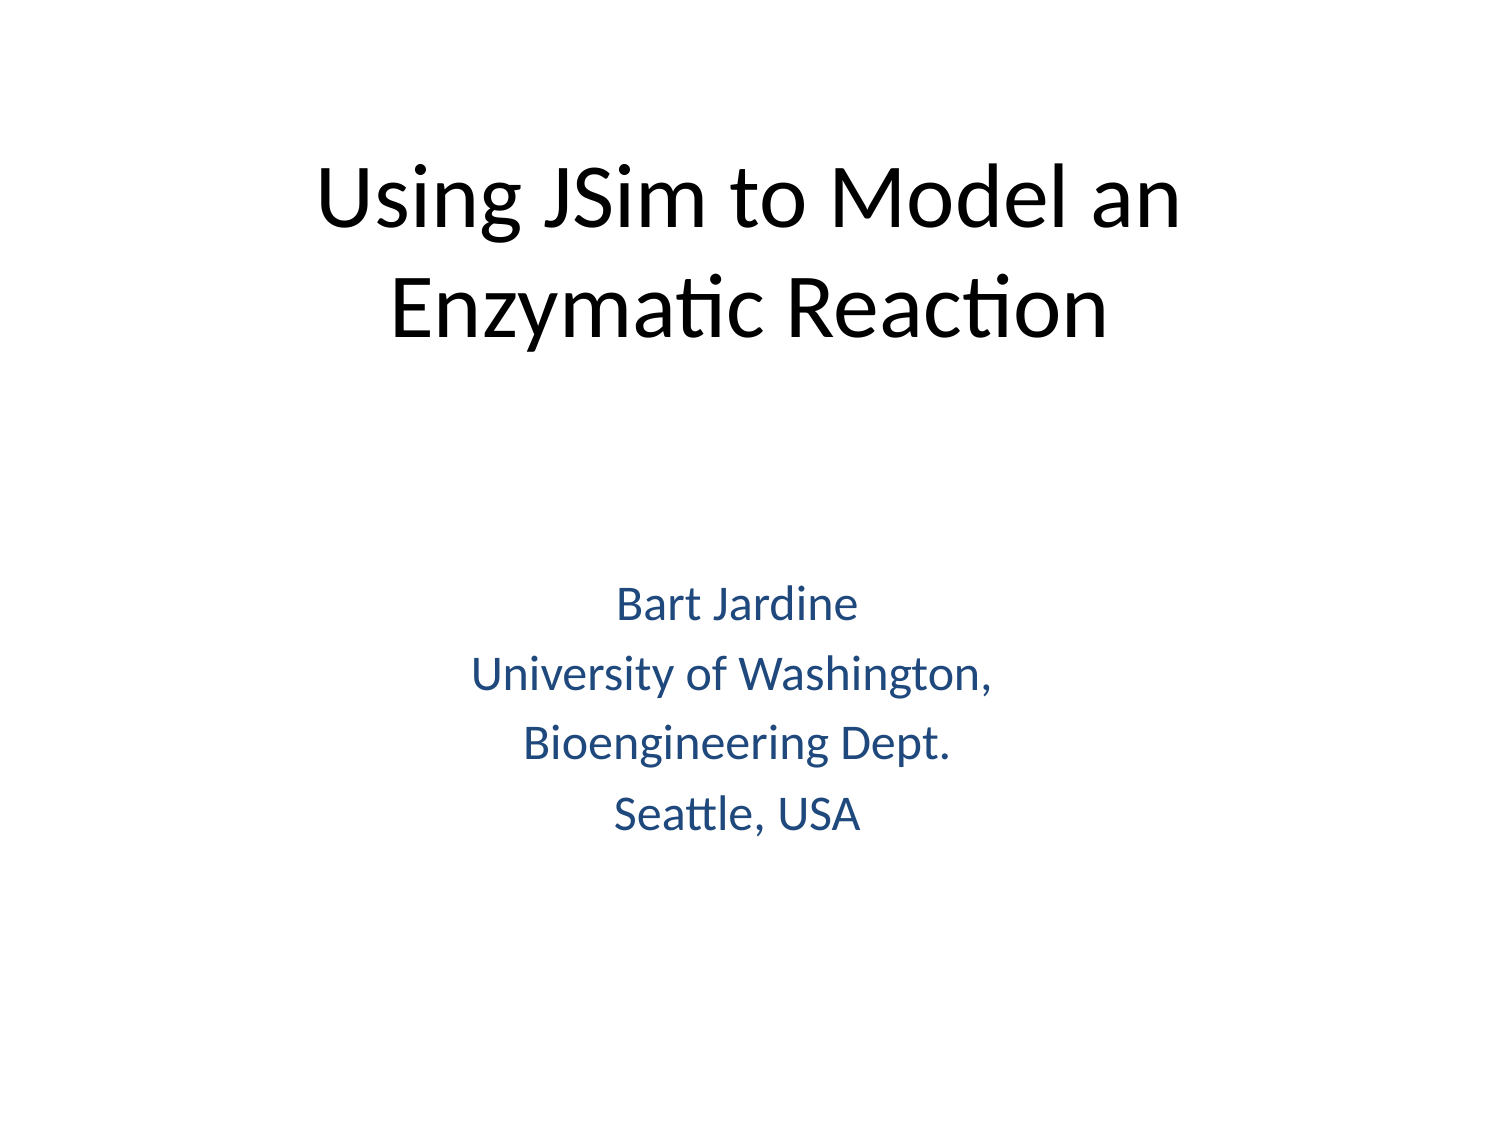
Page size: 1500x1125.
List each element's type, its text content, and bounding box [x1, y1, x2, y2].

subtitle Bart Jardine University of Washington, Bioengineering Dept. Seattle, USA [212, 562, 1263, 850]
title Using JSim to Model an Enzymatic Reaction [112, 125, 1388, 367]
